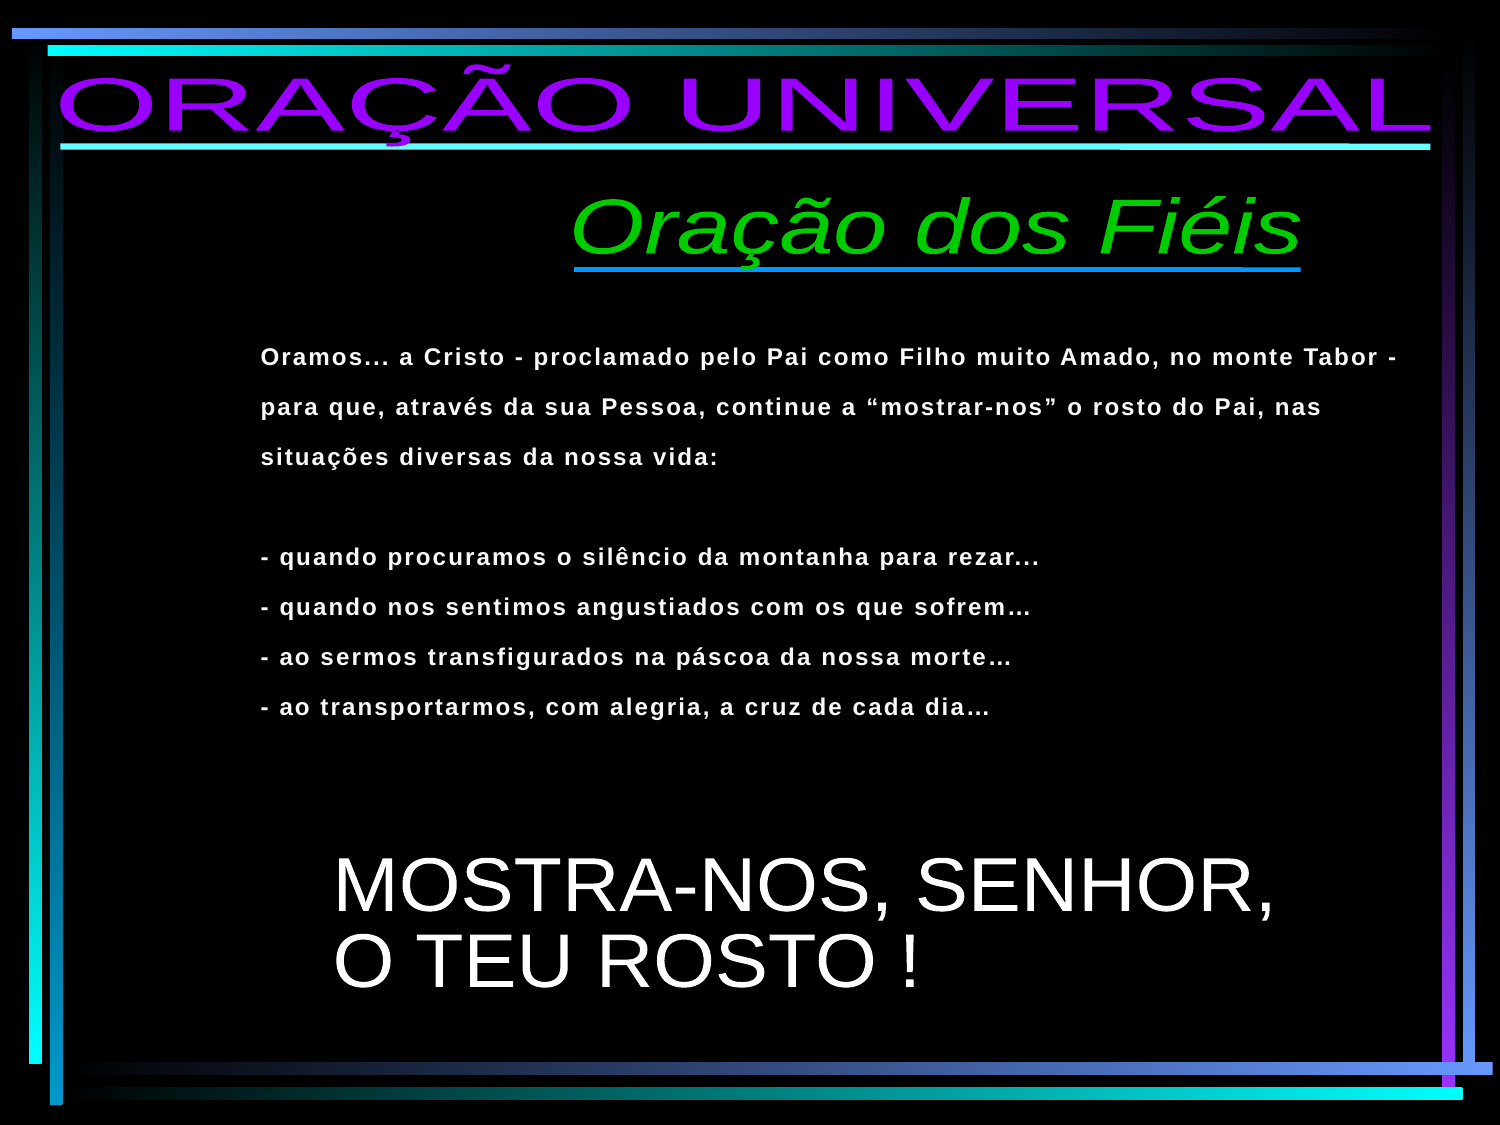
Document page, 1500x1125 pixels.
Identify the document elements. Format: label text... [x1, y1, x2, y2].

text_box Oramos... a Cristo - proclamado pelo Pai como Filho muito Amado, no monte Tabor - para que, através da sua Pessoa, continue a “mostrar-nos” o rosto do Pai, nas situações diversas da nossa vida: - quando procuramos o silêncio da montanha para rezar... - quando nos sentimos angustiados com os que sofrem… - ao sermos transfigurados na páscoa da nossa morte… - ao transportarmos, com alegria, a cruz de cada dia… [95, 329, 1424, 744]
